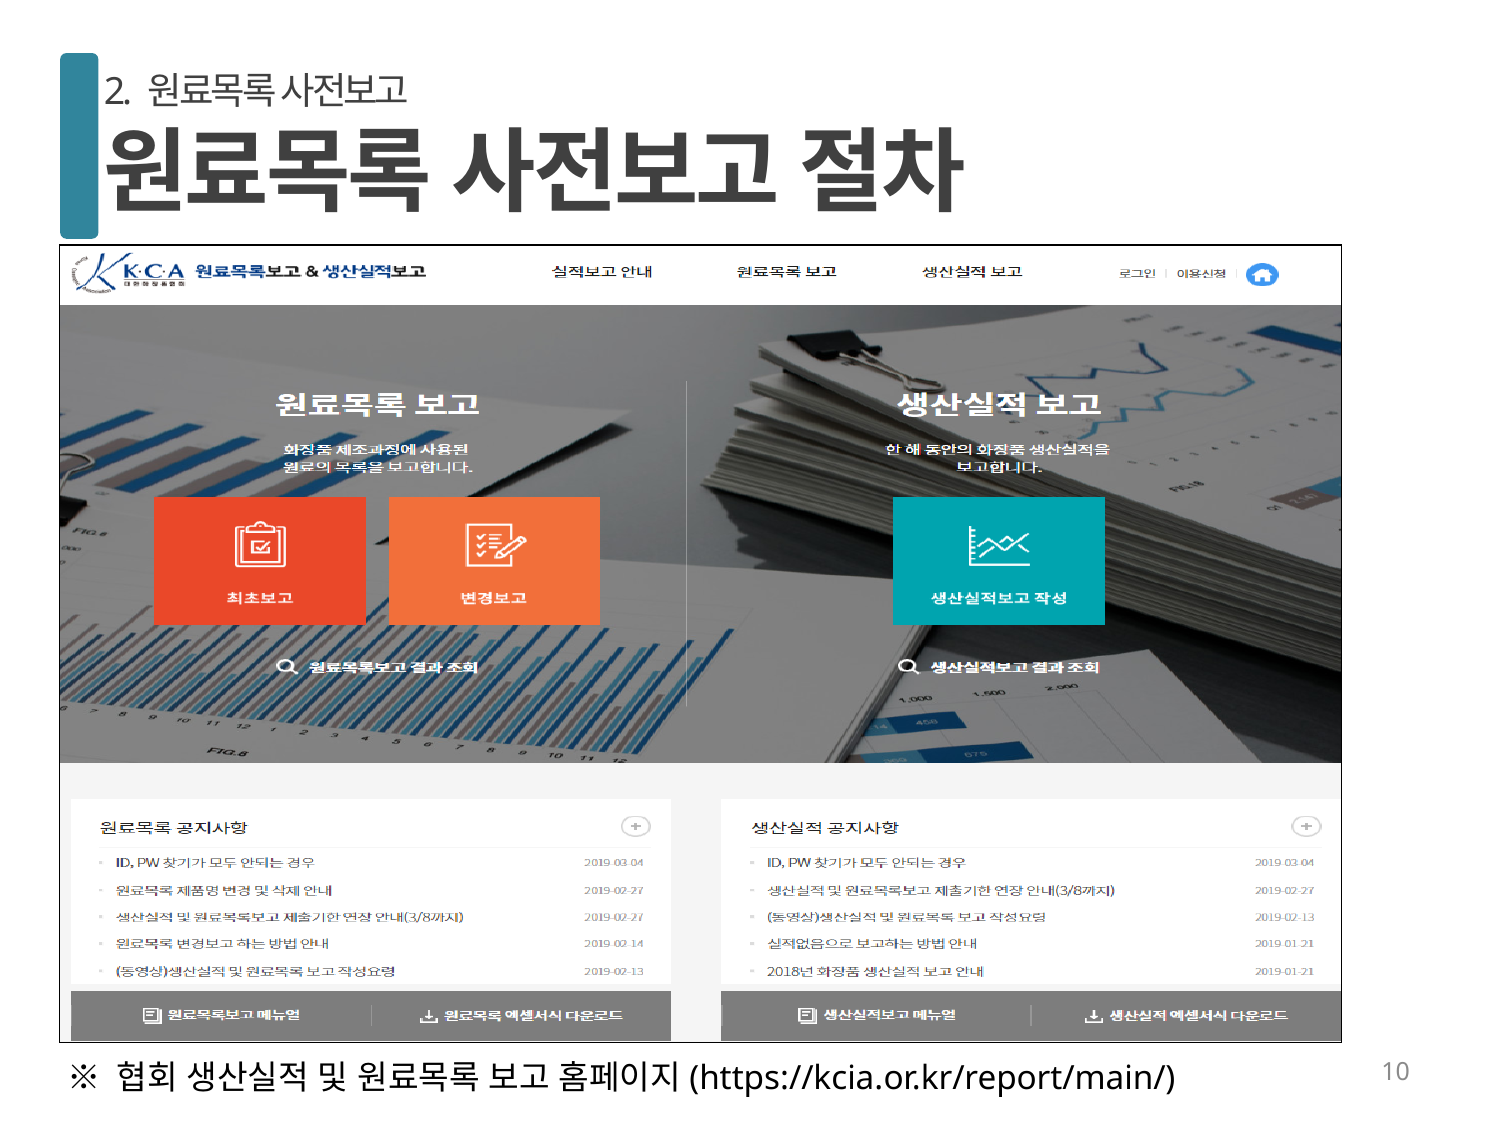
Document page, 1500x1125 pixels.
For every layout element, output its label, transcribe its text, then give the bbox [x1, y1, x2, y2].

text_box 2. 원료목록 사전보고 원료목록 사전보고 절차 [89, 60, 981, 230]
slide_number 10 [1344, 1042, 1425, 1103]
picture [59, 245, 1341, 1043]
text_box [58, 50, 101, 241]
text_box ※ 협회 생산실적 및 원료목록 보고 홈페이지(https://kcia.or.kr/report/main/) [51, 1045, 1414, 1105]
